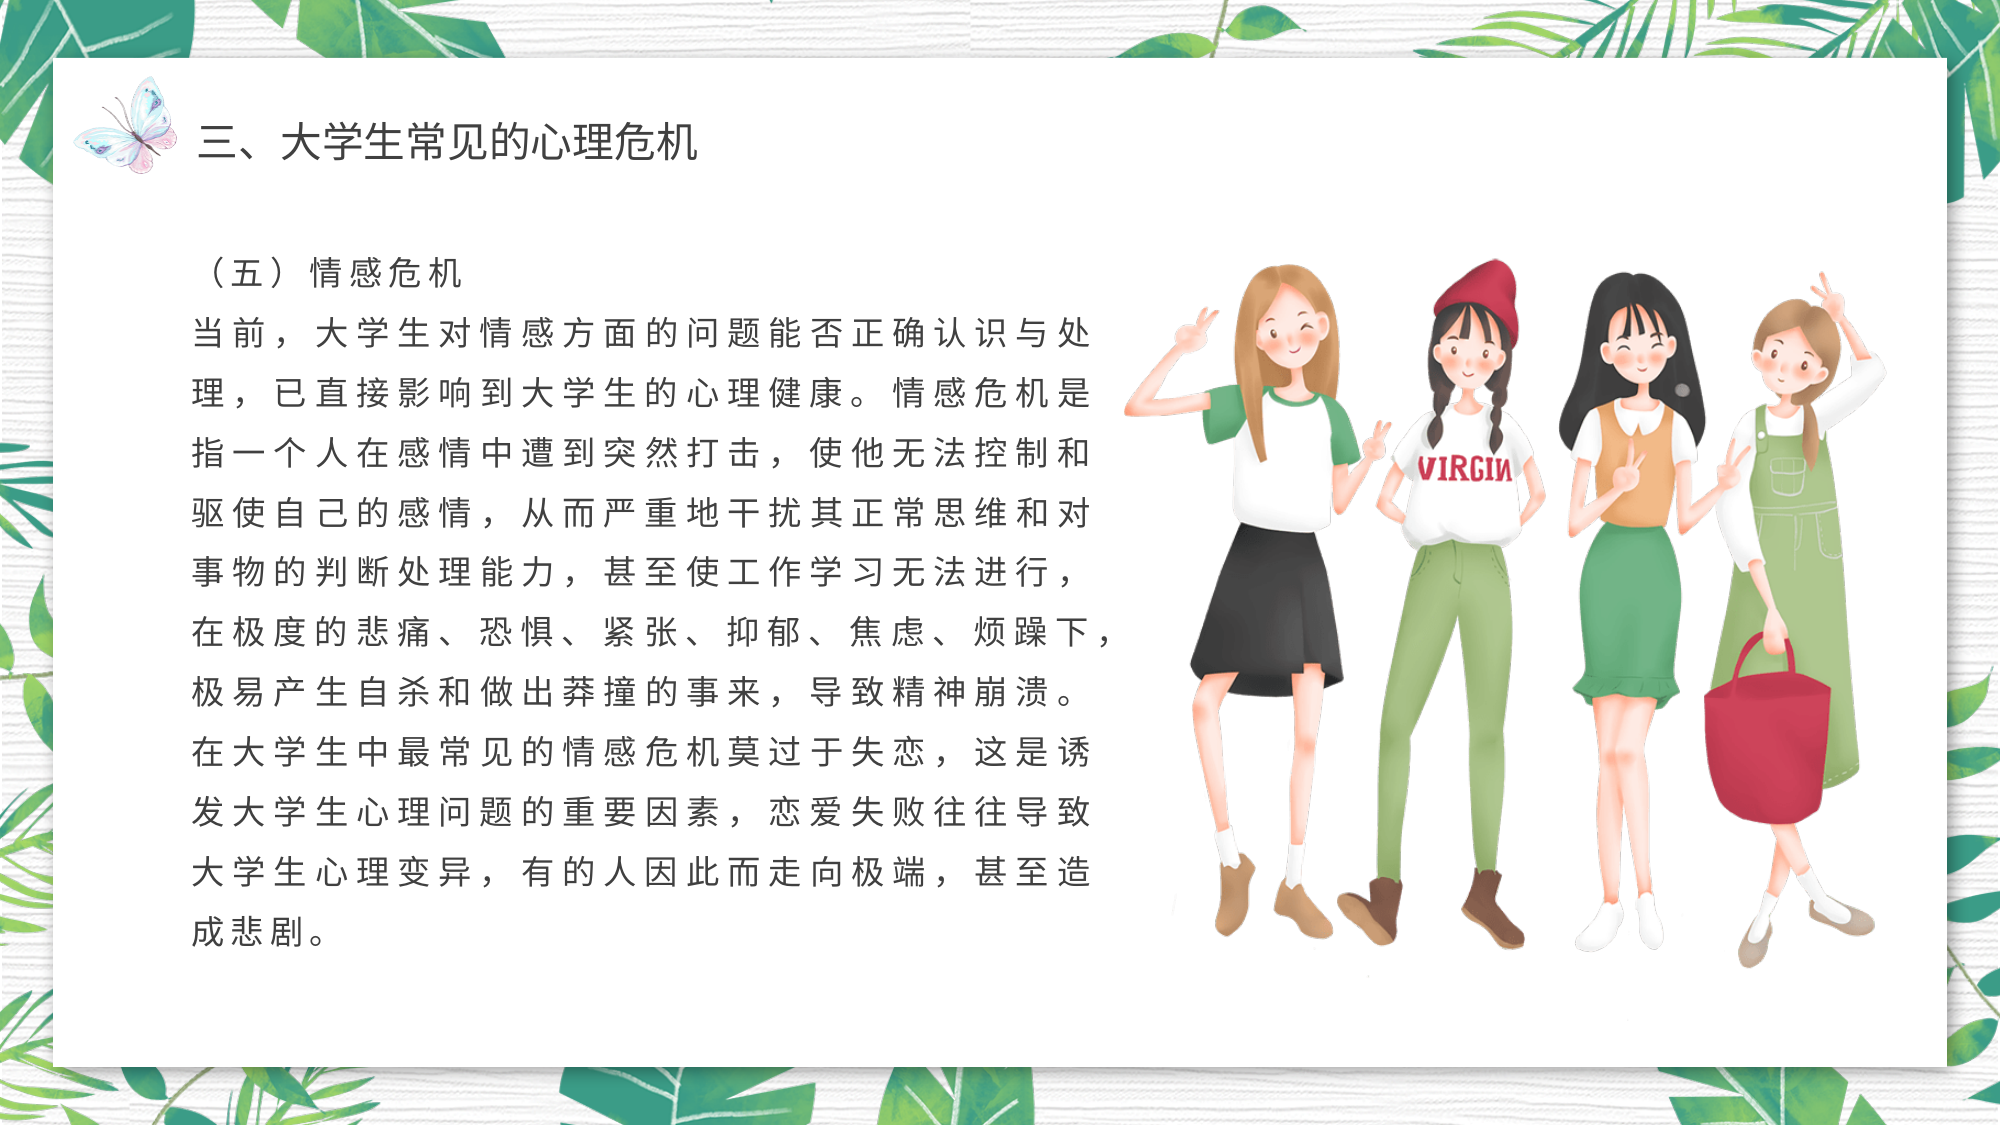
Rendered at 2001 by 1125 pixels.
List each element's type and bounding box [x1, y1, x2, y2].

picture [1124, 173, 1903, 1056]
picture [73, 76, 177, 174]
text_box [0, 0, 2000, 1125]
